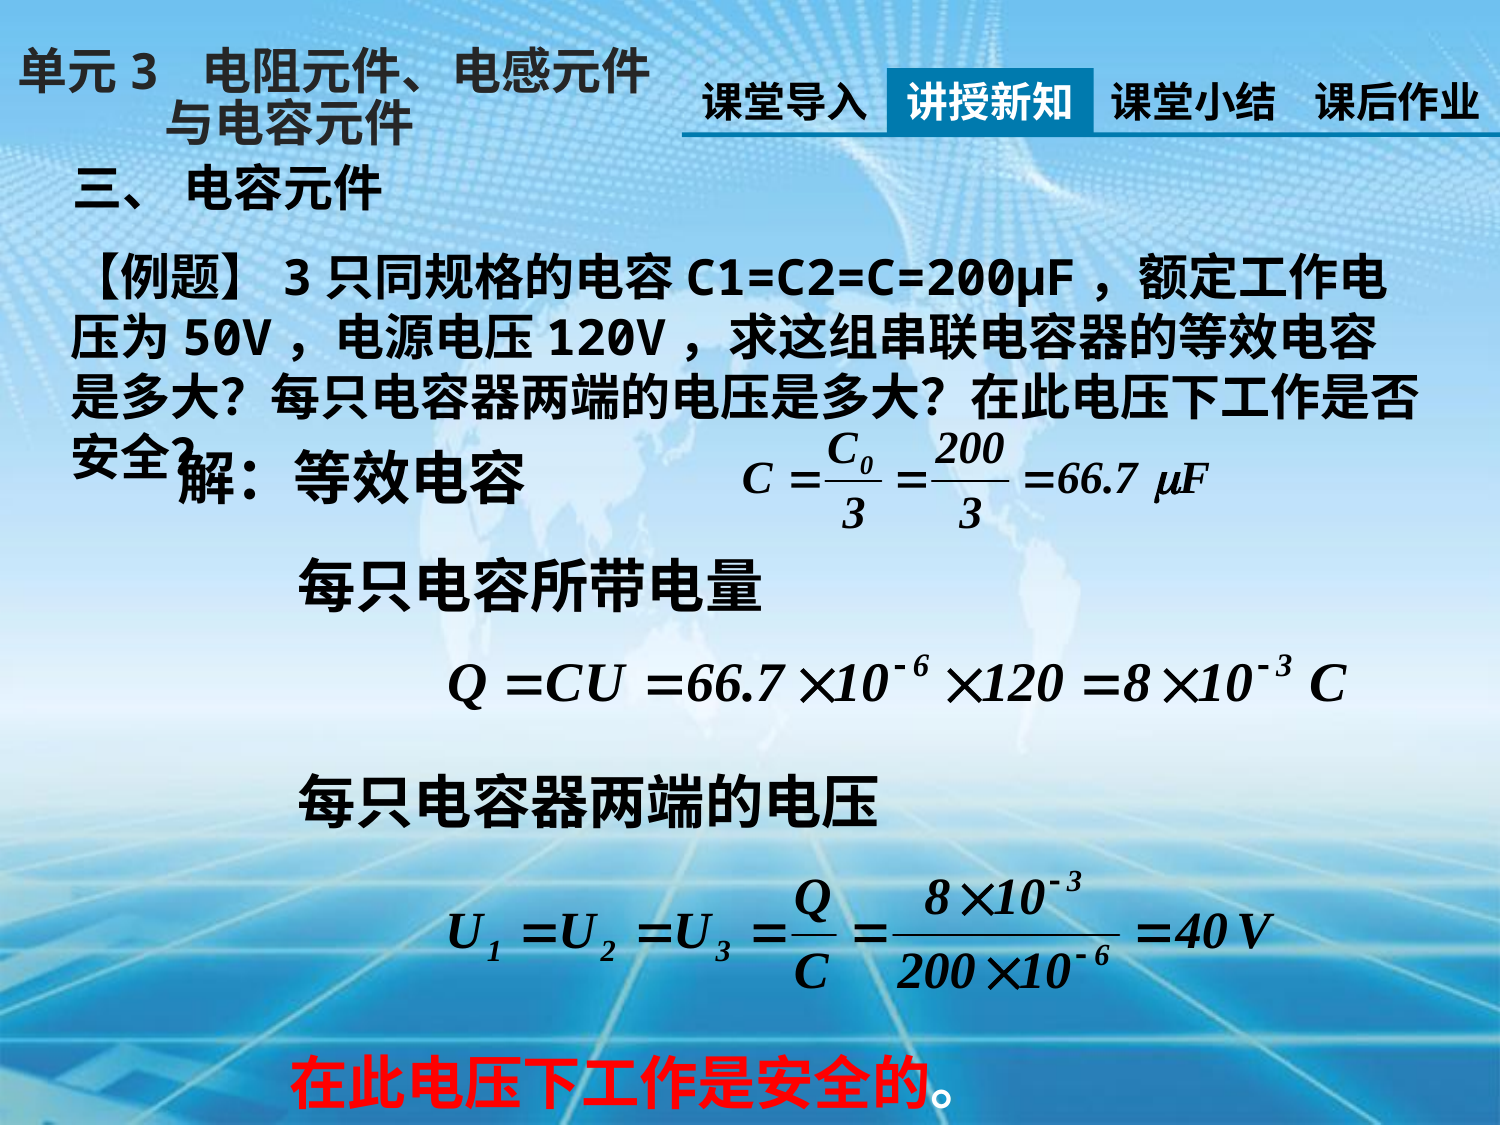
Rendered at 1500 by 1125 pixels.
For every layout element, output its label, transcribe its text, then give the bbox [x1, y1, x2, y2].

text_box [440, 641, 1362, 725]
text_box 解：等效电容 每只电容所带电量 每只电容器两端的电压 [162, 493, 1073, 843]
text_box 在此电压下工作是安全的。 [274, 1039, 961, 1125]
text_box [440, 857, 1286, 1001]
text_box 【例题】3只同规格的电容C1=C2=C=200μF，额定工作电压为50V，电源电压120V，求这组串联电容器的等效电容是多大？每只电容器两端的电压是多大？在此电压下工作是否安全？ [55, 238, 1441, 493]
picture [0, 0, 1500, 1125]
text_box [2, 39, 1500, 160]
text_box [736, 416, 1225, 540]
text_box 三、 电容元件 [31, 160, 425, 239]
